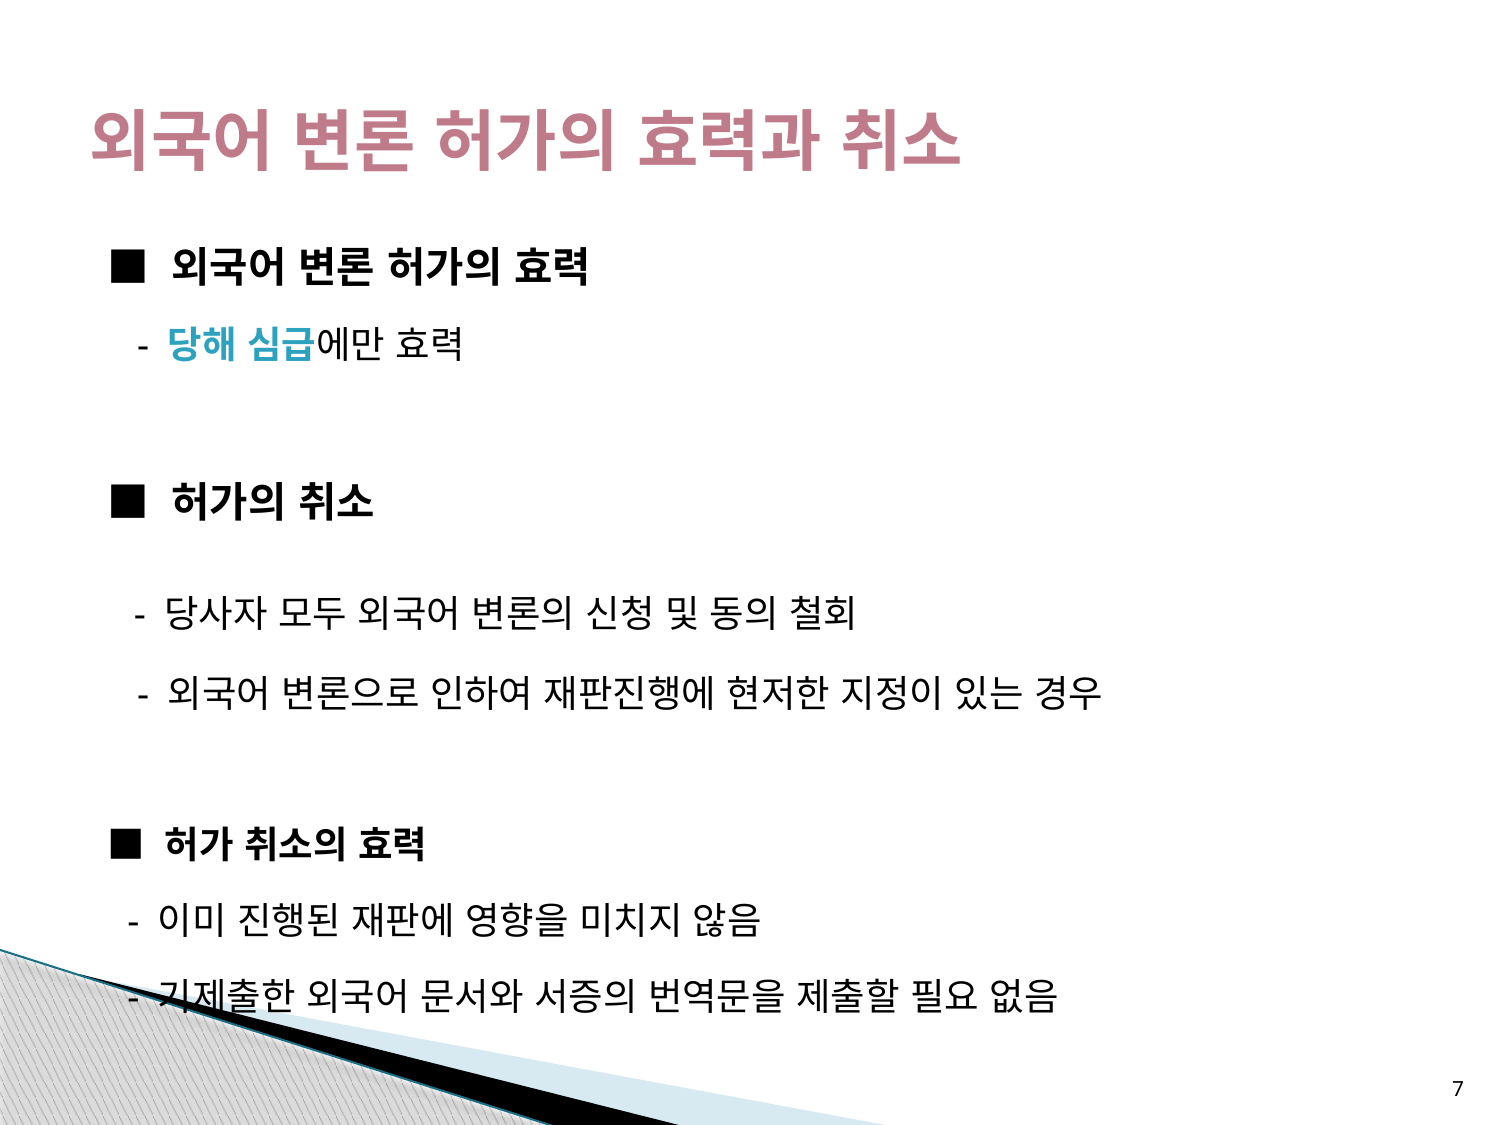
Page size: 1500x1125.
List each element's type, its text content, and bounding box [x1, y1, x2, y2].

list ■ 외국어 변론 허가의 효력 - 당해 심급에만 효력 ■ 허가의 취소 - 당사자 모두 외국어 변론의 신청 및 동의 철회 - 외국어 변론으로 인하여 재판진행에 현저한 지정이 있는 경우 ■ 허가 취소의 효력 - 이미 진행된 재판에 영향을 미치지 않음 - 기제출한 외국어 문서와 서증의 번역문을 제출할 필요 없음 [75, 233, 1425, 1047]
slide_number 7 [1418, 1051, 1479, 1112]
title 외국어 변론 허가의 효력과 취소 [75, 45, 1425, 233]
